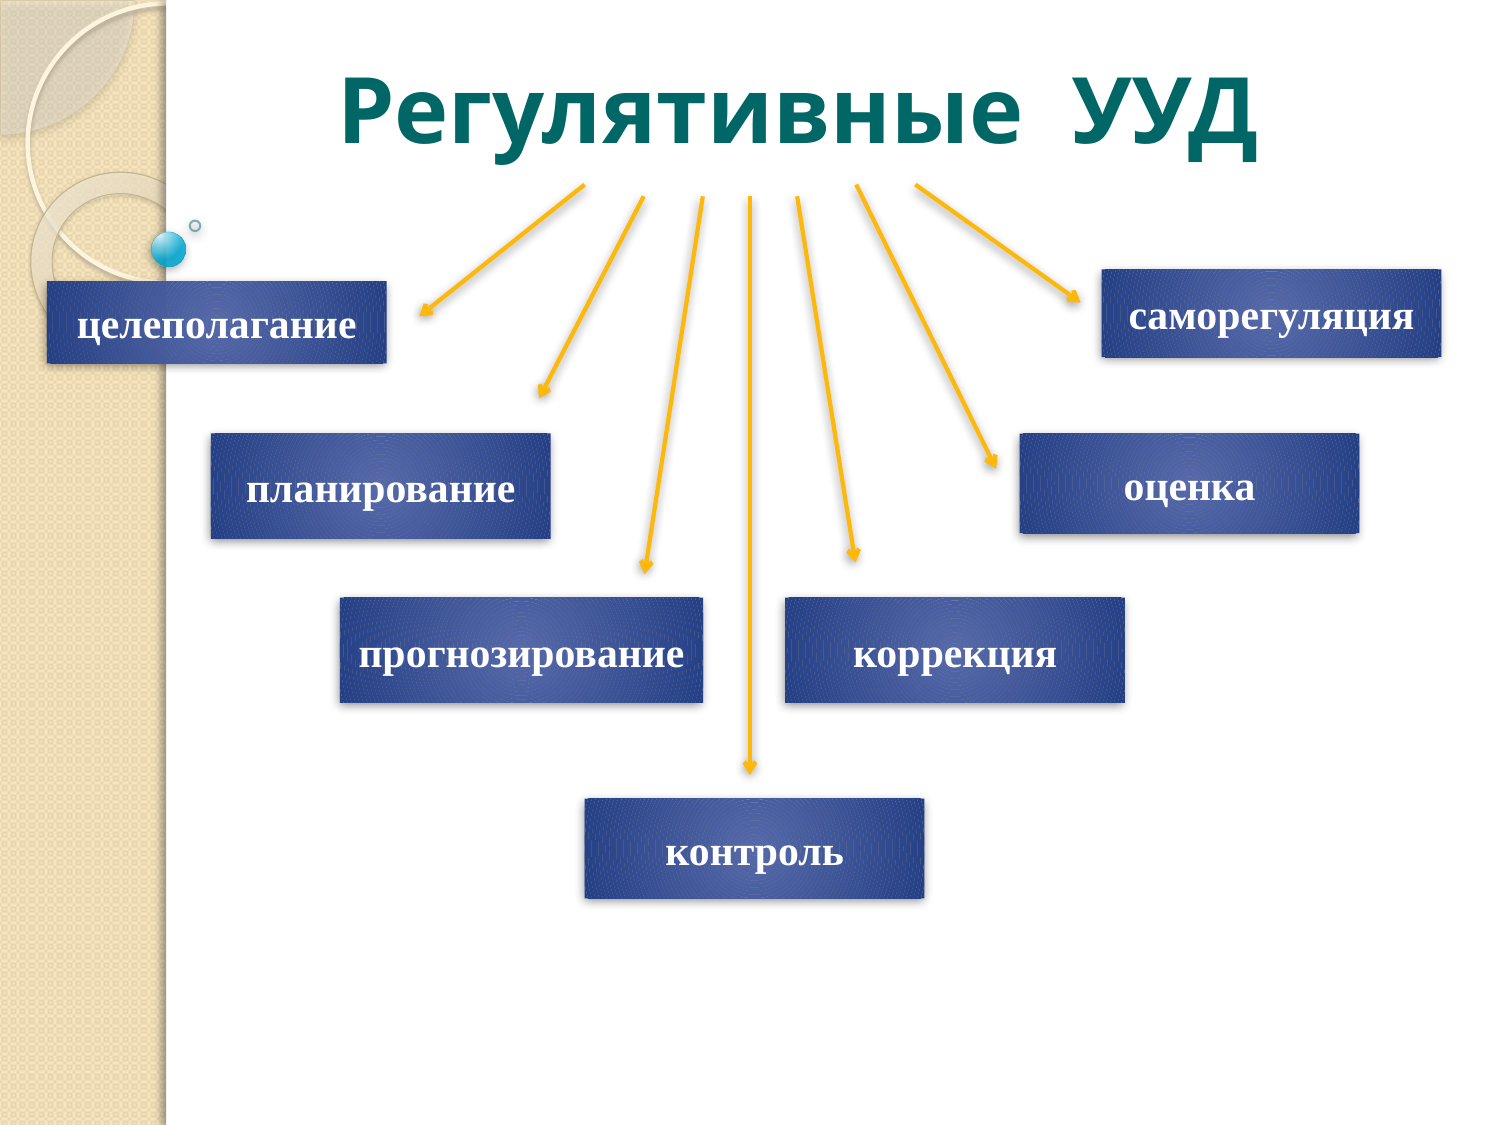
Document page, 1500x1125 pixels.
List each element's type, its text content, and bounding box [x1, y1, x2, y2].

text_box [484, 355, 638, 415]
text_box целеполагание [46, 281, 387, 364]
text_box саморегуляция [1101, 269, 1442, 358]
text_box планирование [210, 433, 551, 539]
text_box прогнозирование [339, 597, 704, 703]
text_box коррекция [785, 597, 1125, 703]
text_box Регулятивные УУД [218, 54, 1378, 159]
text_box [783, 256, 1069, 397]
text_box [642, 349, 1010, 409]
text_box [418, 184, 585, 317]
text_box оценка [1019, 433, 1360, 534]
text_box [915, 184, 1081, 303]
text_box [490, 244, 693, 350]
text_box контроль [584, 798, 925, 899]
